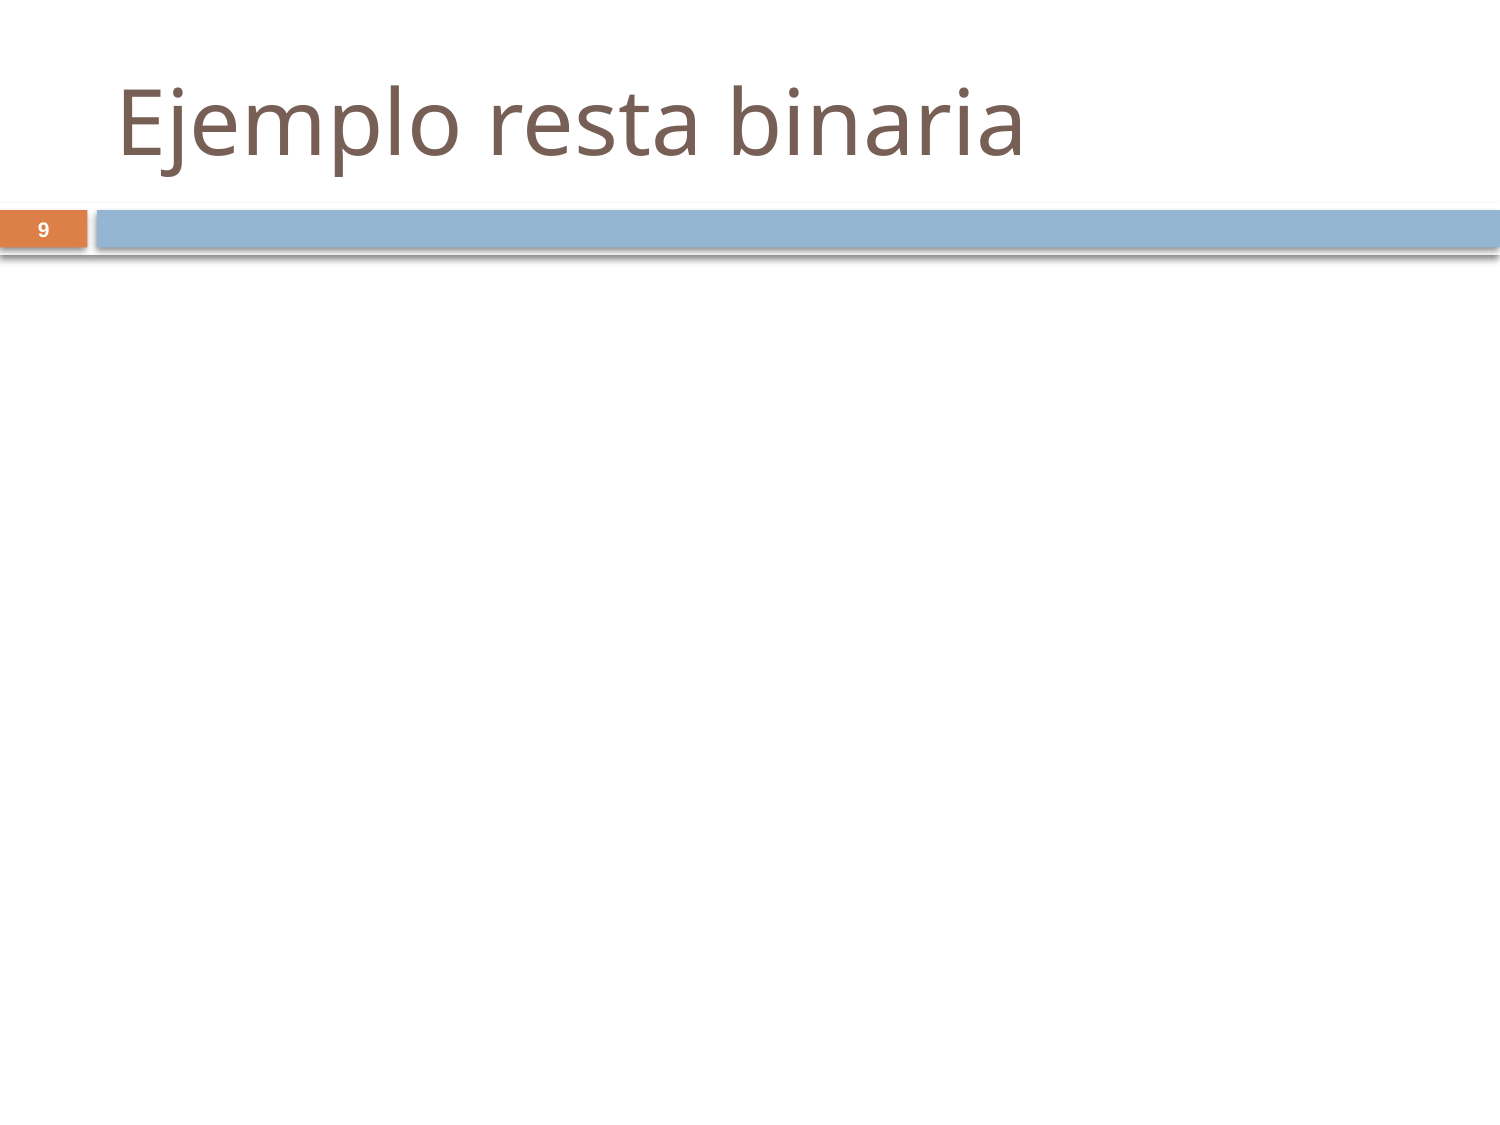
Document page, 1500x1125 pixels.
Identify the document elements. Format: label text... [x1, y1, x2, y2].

slide_number 9 [0, 208, 88, 249]
title Ejemplo resta binaria [100, 37, 1438, 200]
